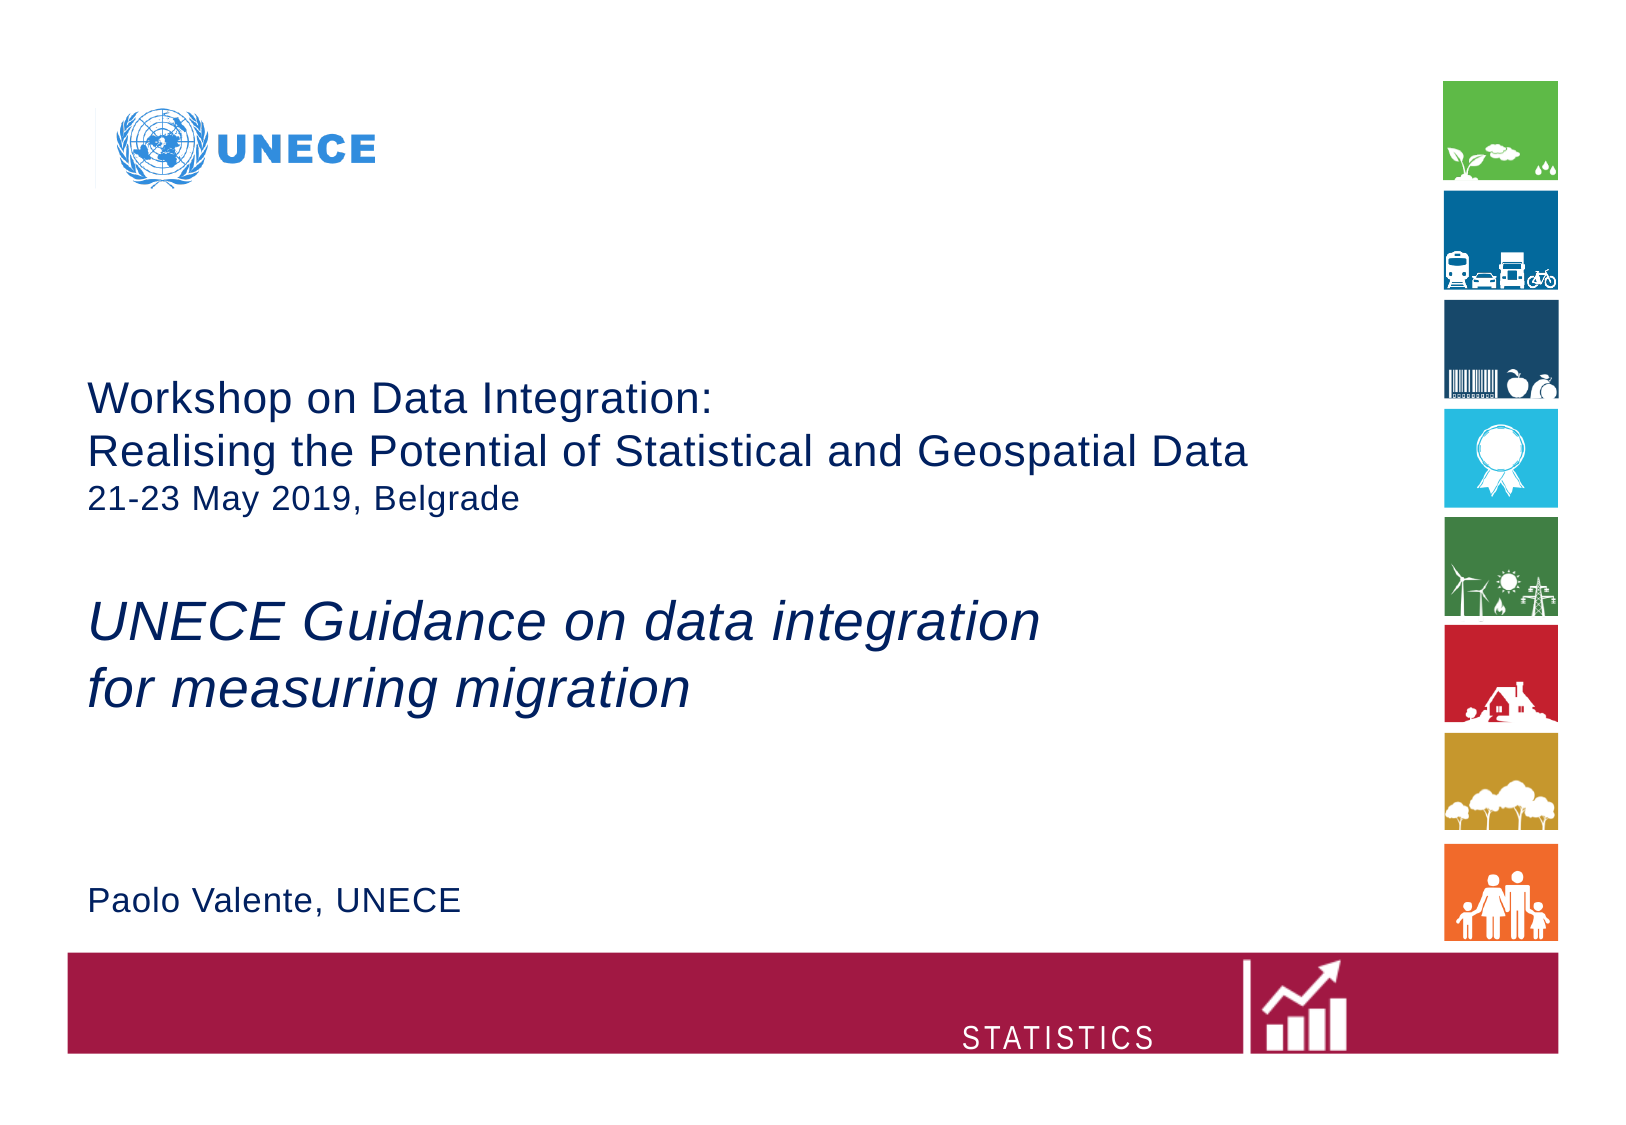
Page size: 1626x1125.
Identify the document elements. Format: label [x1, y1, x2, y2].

text_box [67, 79, 1571, 1071]
picture [95, 108, 375, 209]
